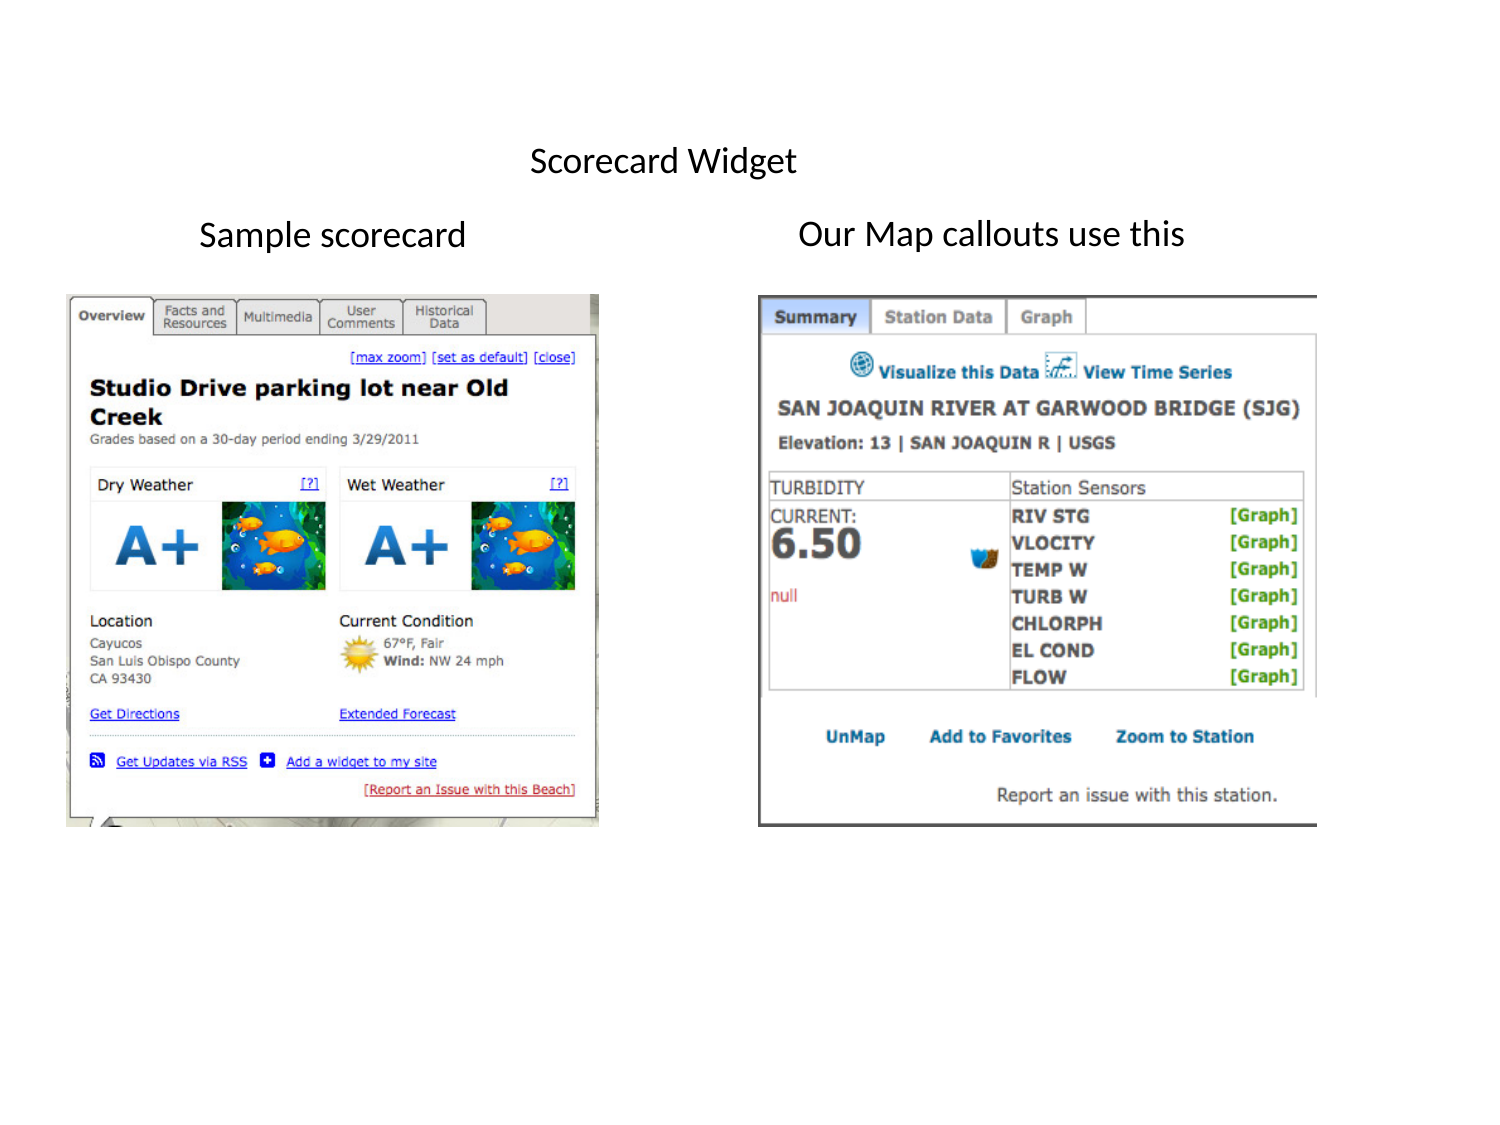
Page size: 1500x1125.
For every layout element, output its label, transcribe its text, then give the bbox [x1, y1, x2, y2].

text_box Sample scorecard [184, 202, 483, 263]
picture [757, 294, 1317, 828]
picture [65, 294, 599, 828]
text_box Our Map callouts use this [783, 201, 1201, 262]
text_box Scorecard Widget [515, 128, 813, 189]
